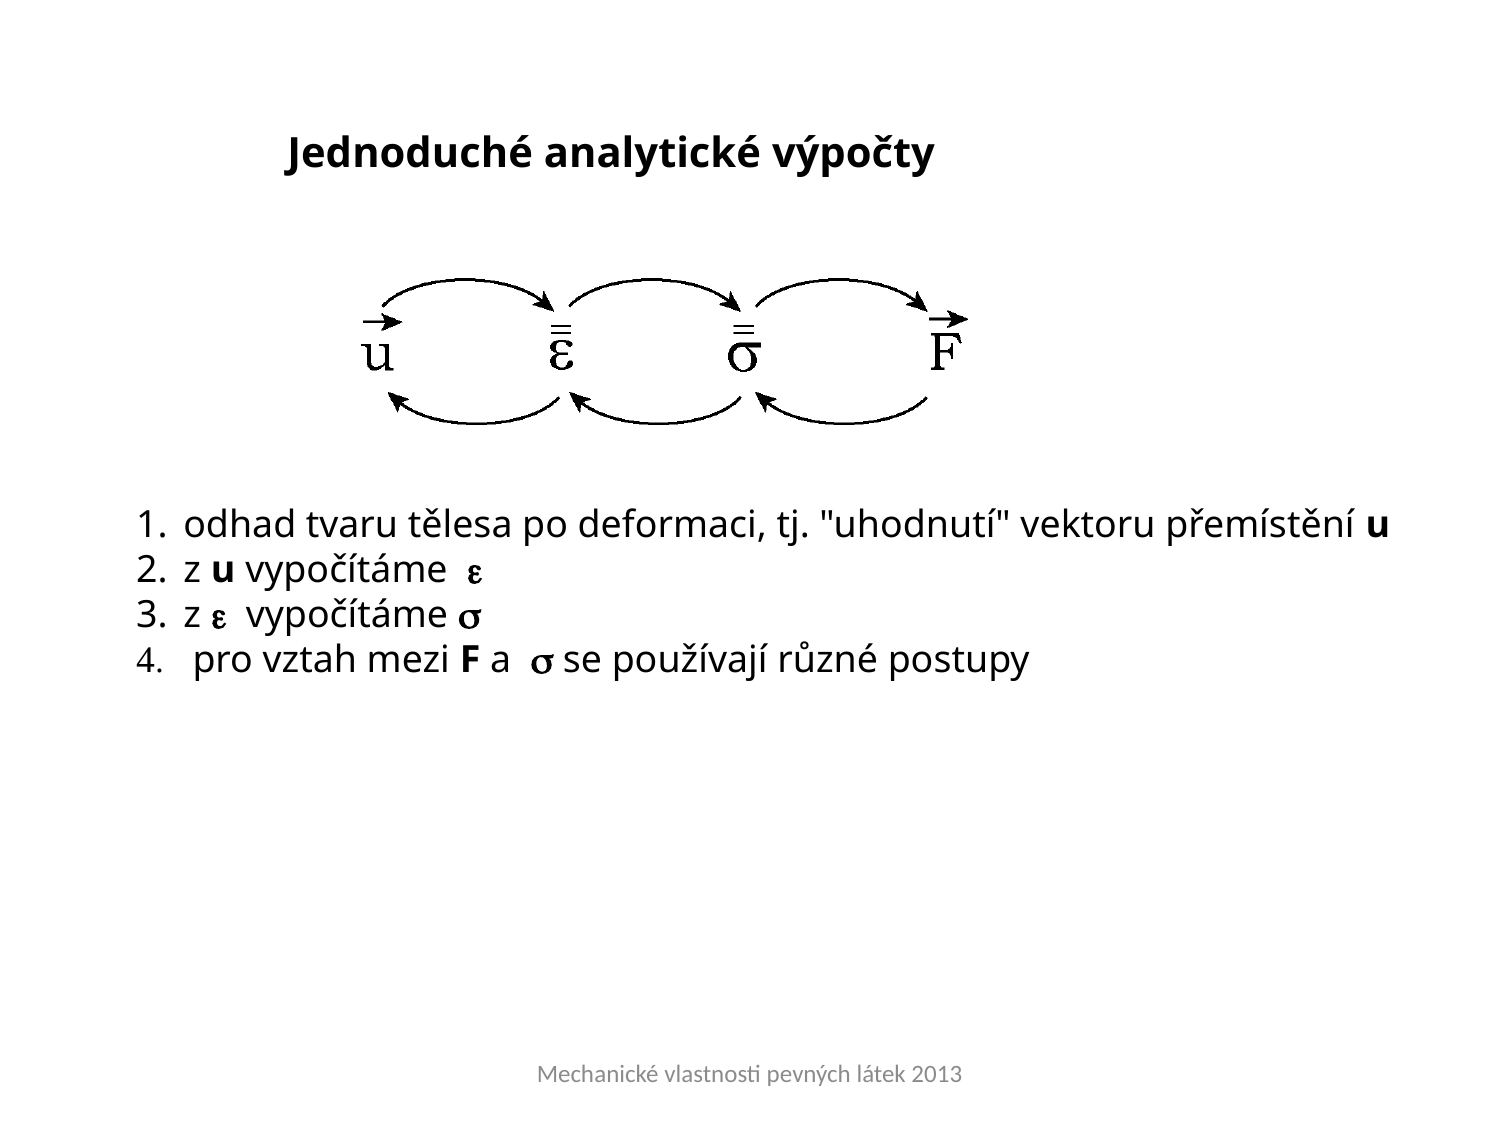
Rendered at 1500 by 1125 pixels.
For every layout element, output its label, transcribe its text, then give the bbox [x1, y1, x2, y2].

footer Mechanické vlastnosti pevných látek 2013 [512, 1042, 988, 1103]
picture [359, 278, 969, 425]
text_box odhad tvaru tělesa po deformaci, tj. "uhodnutí" vektoru přemístění u z u vypočítáme e z e vypočítáme s pro vztah mezi F a s se používají různé postupy [121, 492, 1406, 733]
text_box Jednoduché analytické výpočty [272, 118, 1117, 183]
